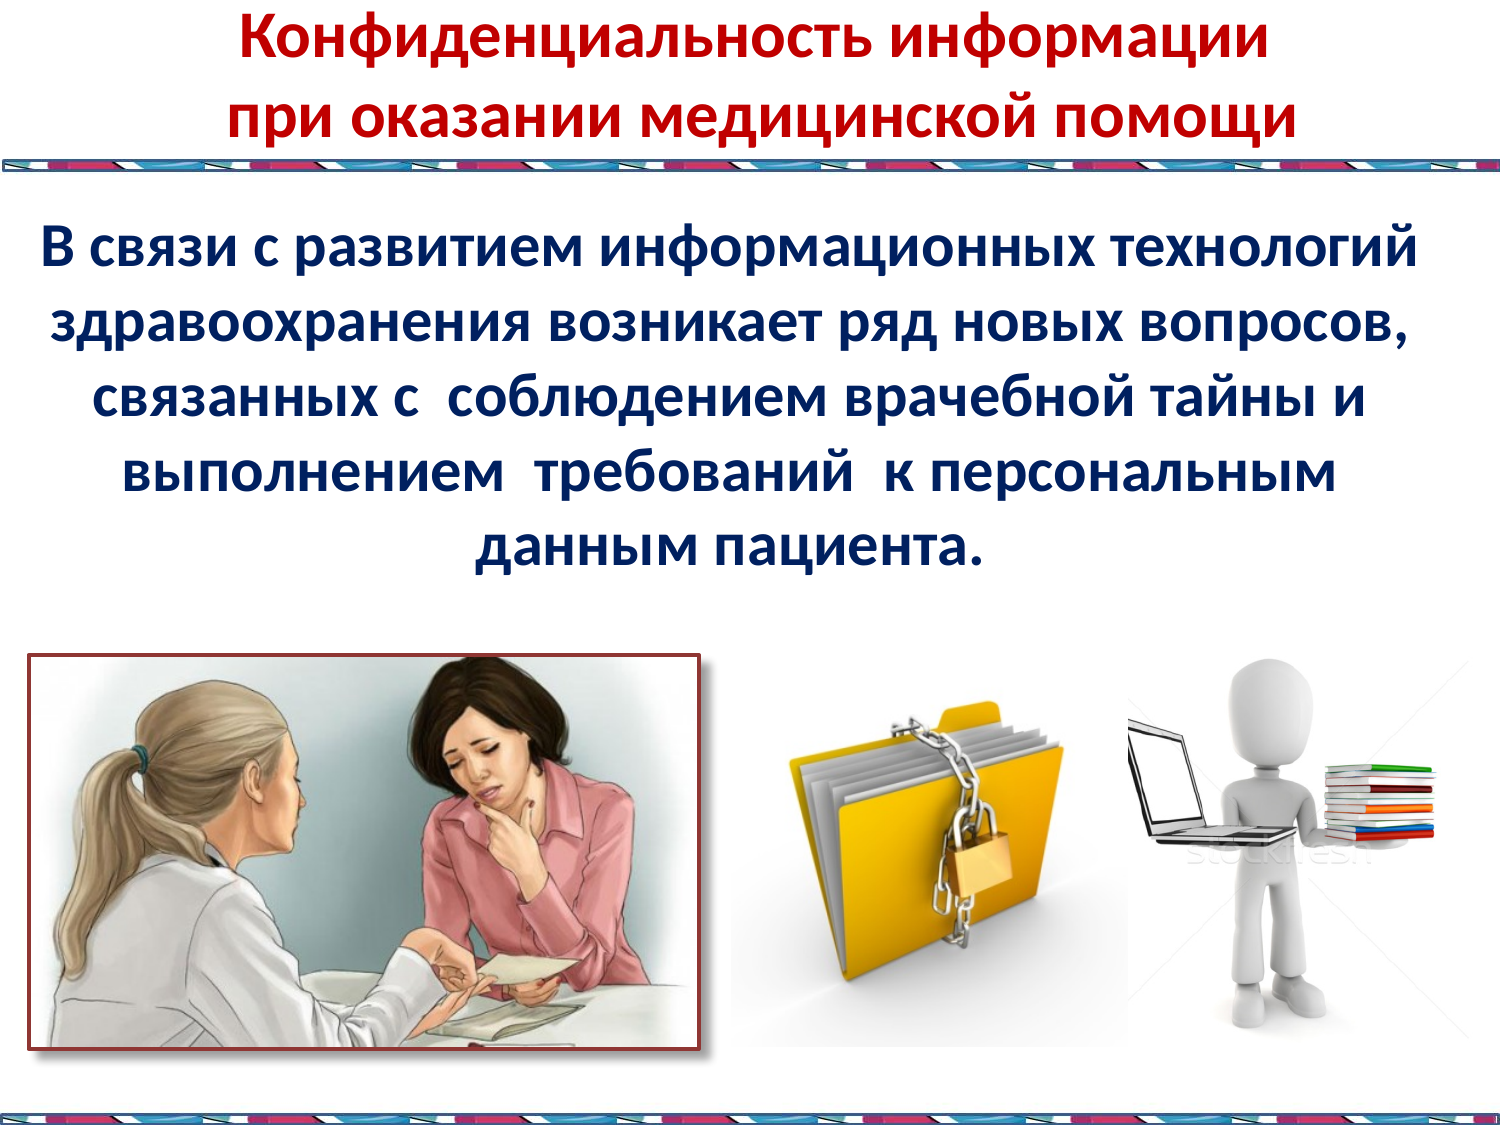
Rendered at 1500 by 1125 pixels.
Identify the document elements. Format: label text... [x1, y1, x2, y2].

text_box Конфиденциальность информации при оказании медицинской помощи [24, 0, 1500, 160]
text_box В связи с развитием информационных технологий здравоохранения возникает ряд новых вопросов, связанных с соблюдением врачебной тайны и выполнением требований к персональным данным пациента. [0, 196, 1468, 586]
picture [0, 0, 1500, 1125]
